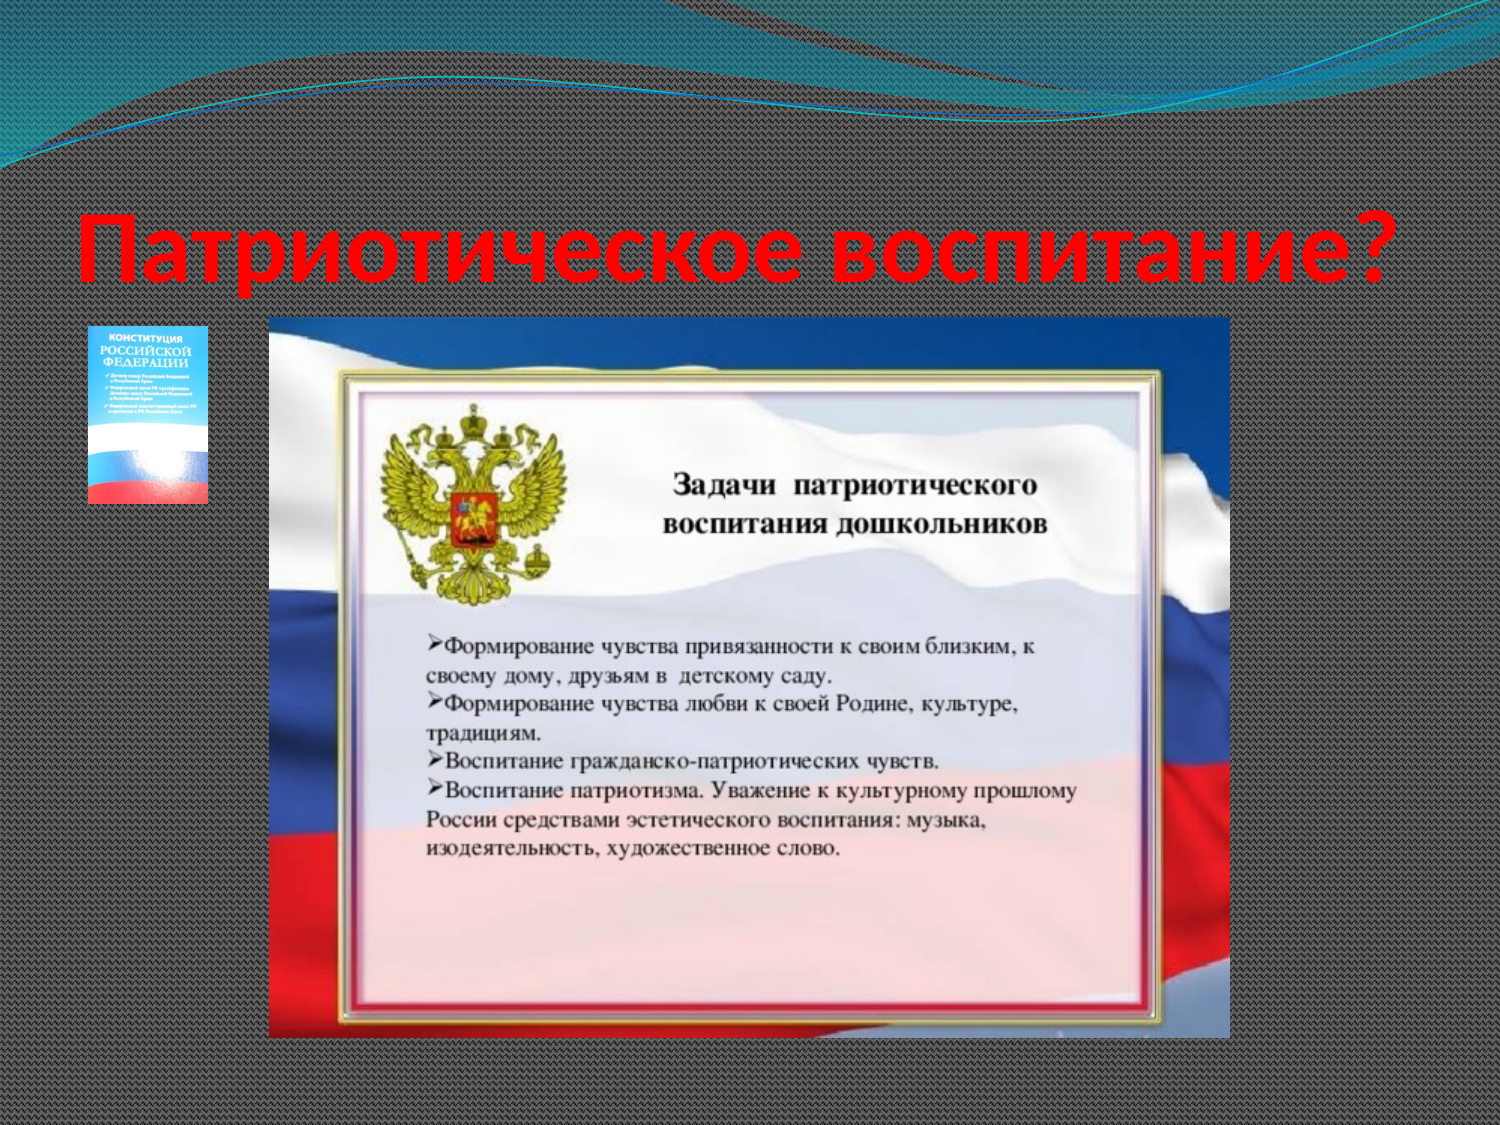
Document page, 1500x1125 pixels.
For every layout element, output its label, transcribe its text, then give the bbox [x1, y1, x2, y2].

title Патриотическое воспитание? [75, 115, 1425, 303]
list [269, 317, 1231, 1038]
picture [88, 325, 208, 504]
